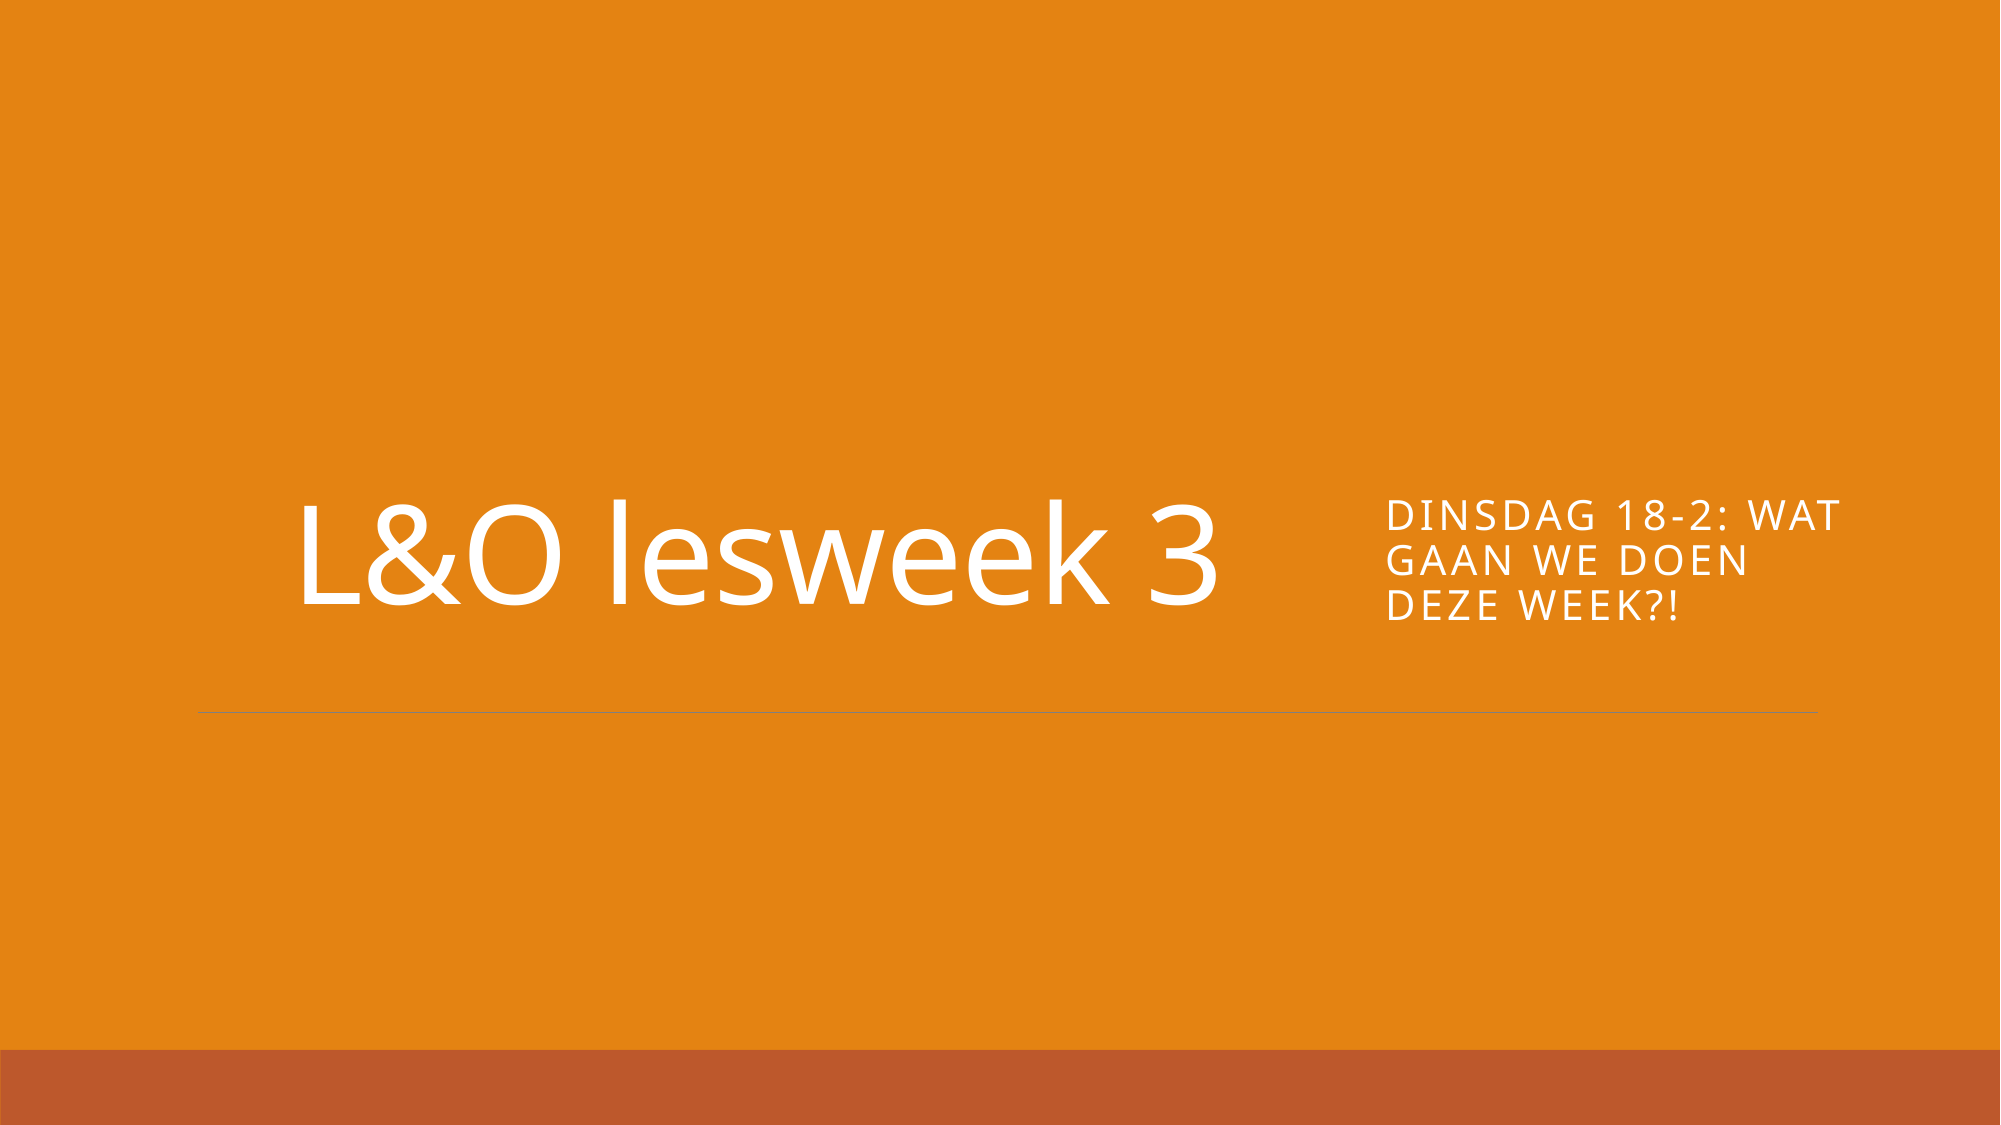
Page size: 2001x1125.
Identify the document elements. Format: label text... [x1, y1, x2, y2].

subtitle Dinsdag 18-2: Wat gaan we doen deze week?! [1370, 141, 1876, 982]
title L&O lesweek 3 [146, 141, 1239, 983]
